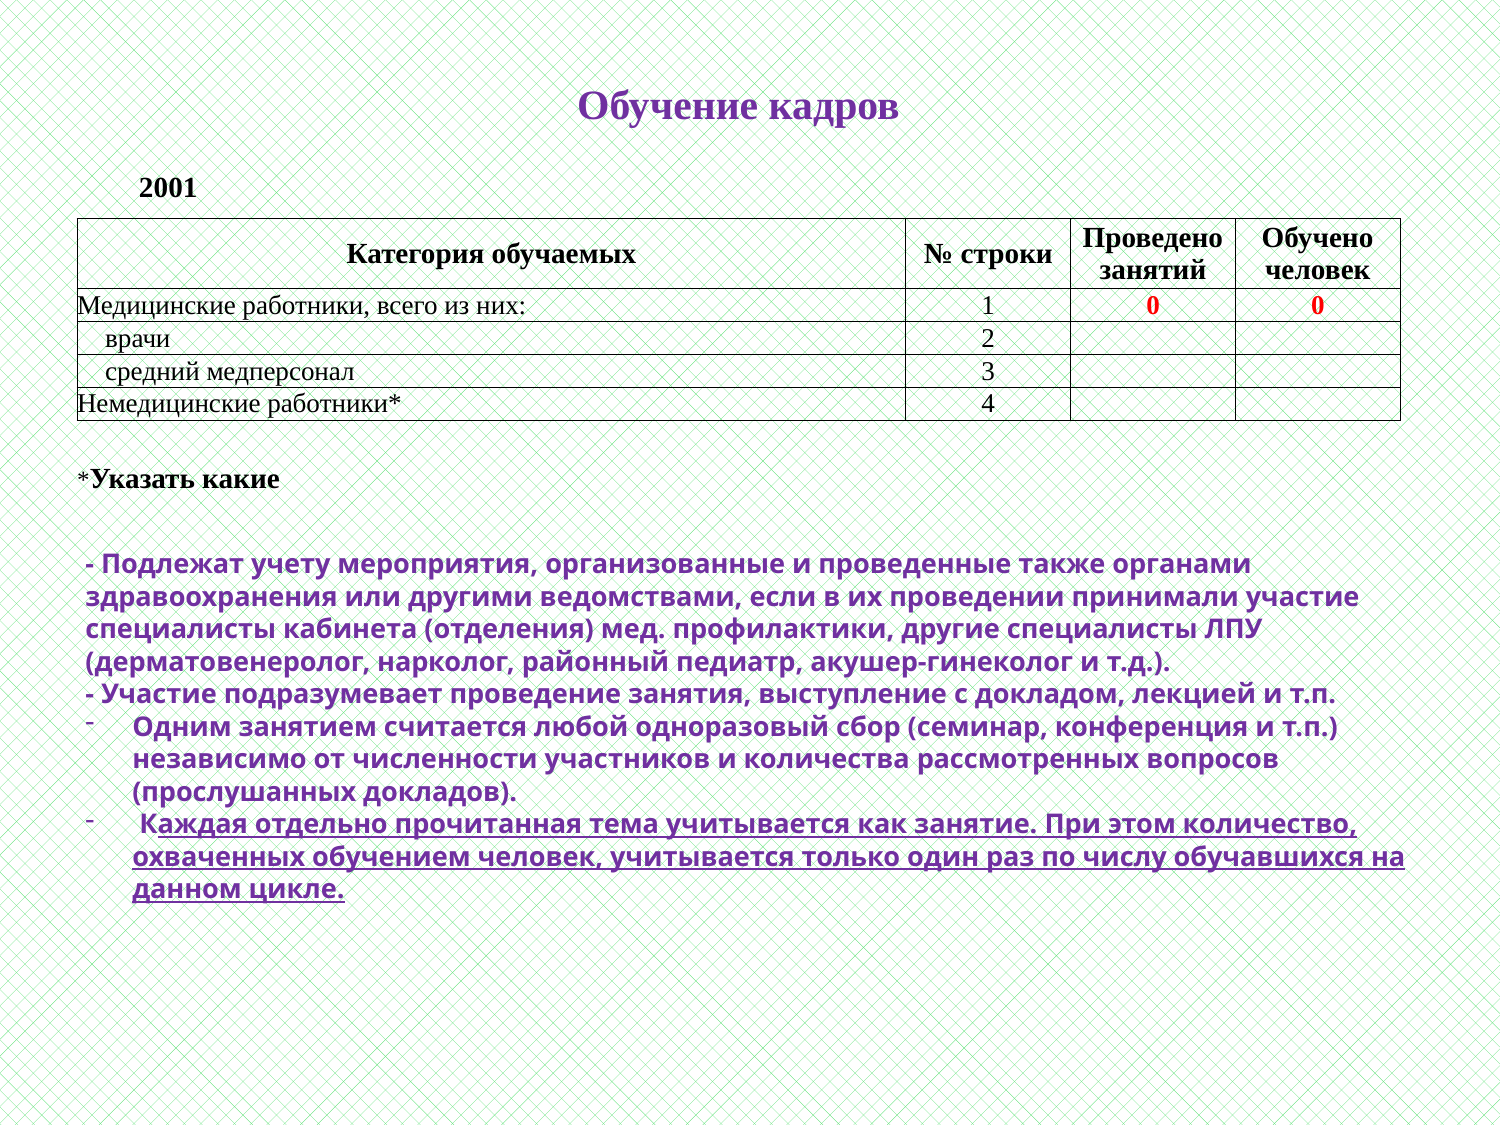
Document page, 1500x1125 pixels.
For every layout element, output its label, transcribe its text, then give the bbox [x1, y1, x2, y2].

table_cell [1071, 421, 1235, 460]
table_cell 4 [906, 388, 1070, 420]
table_cell [1071, 322, 1235, 354]
table_header [77, 189, 906, 218]
table_cell [906, 421, 1071, 460]
table_cell Обучено человек [1236, 219, 1400, 288]
table_cell 0 [1236, 289, 1400, 321]
table_cell 2 [906, 322, 1070, 354]
table_cell Категория обучаемых [78, 219, 905, 288]
table_cell Медицинские работники, всего из них: [78, 289, 905, 321]
table_cell [1236, 388, 1400, 420]
table_cell [1071, 460, 1235, 495]
table_cell врачи [78, 322, 905, 354]
table_cell 0 [1071, 289, 1235, 321]
table_header [906, 189, 1071, 218]
table_cell Проведено занятий [1071, 219, 1235, 288]
table_header [1235, 189, 1400, 218]
table_cell 3 [906, 355, 1070, 387]
table_cell [1071, 355, 1235, 387]
table_cell [906, 460, 1071, 495]
table_cell средний медперсонал [78, 355, 905, 387]
table_cell [1235, 421, 1400, 460]
text_box - Подлежат учету мероприятия, организованные и проведенные также органами здравоохранения или другими ведомствами, если в их проведении принимали участие специалисты кабинета (отделения) мед. профилактики, другие специалисты ЛПУ (дерматовенеролог, нарколог, районный педиатр, акушер-гинеколог и т.д.). - Участие подразумевает проведение занятия, выступление с докладом, лекцией и т.п. Одним занятием считается любой одноразовый сбор (семинар, конференция и т.п.) независимо от численности участников и количества рассмотренных вопросов (прослушанных докладов). Каждая отдельно прочитанная тема учитывается как занятие. При этом количество, охваченных обучением человек, учитывается только один раз по числу обучавшихся на данном цикле. [70, 539, 1500, 957]
text_box Обучение кадров [562, 70, 915, 136]
table_cell Немедицинские работники* [78, 388, 905, 420]
table_cell [1235, 460, 1400, 495]
table_header [1071, 189, 1235, 218]
text_box 2001 [123, 160, 384, 189]
table_cell № строки [906, 219, 1070, 288]
table_cell [1071, 388, 1235, 420]
table_cell [1236, 355, 1400, 387]
table_cell [1236, 322, 1400, 354]
table_cell 1 [906, 289, 1070, 321]
table_cell *Указать какие [77, 460, 906, 495]
table_cell [77, 421, 906, 460]
